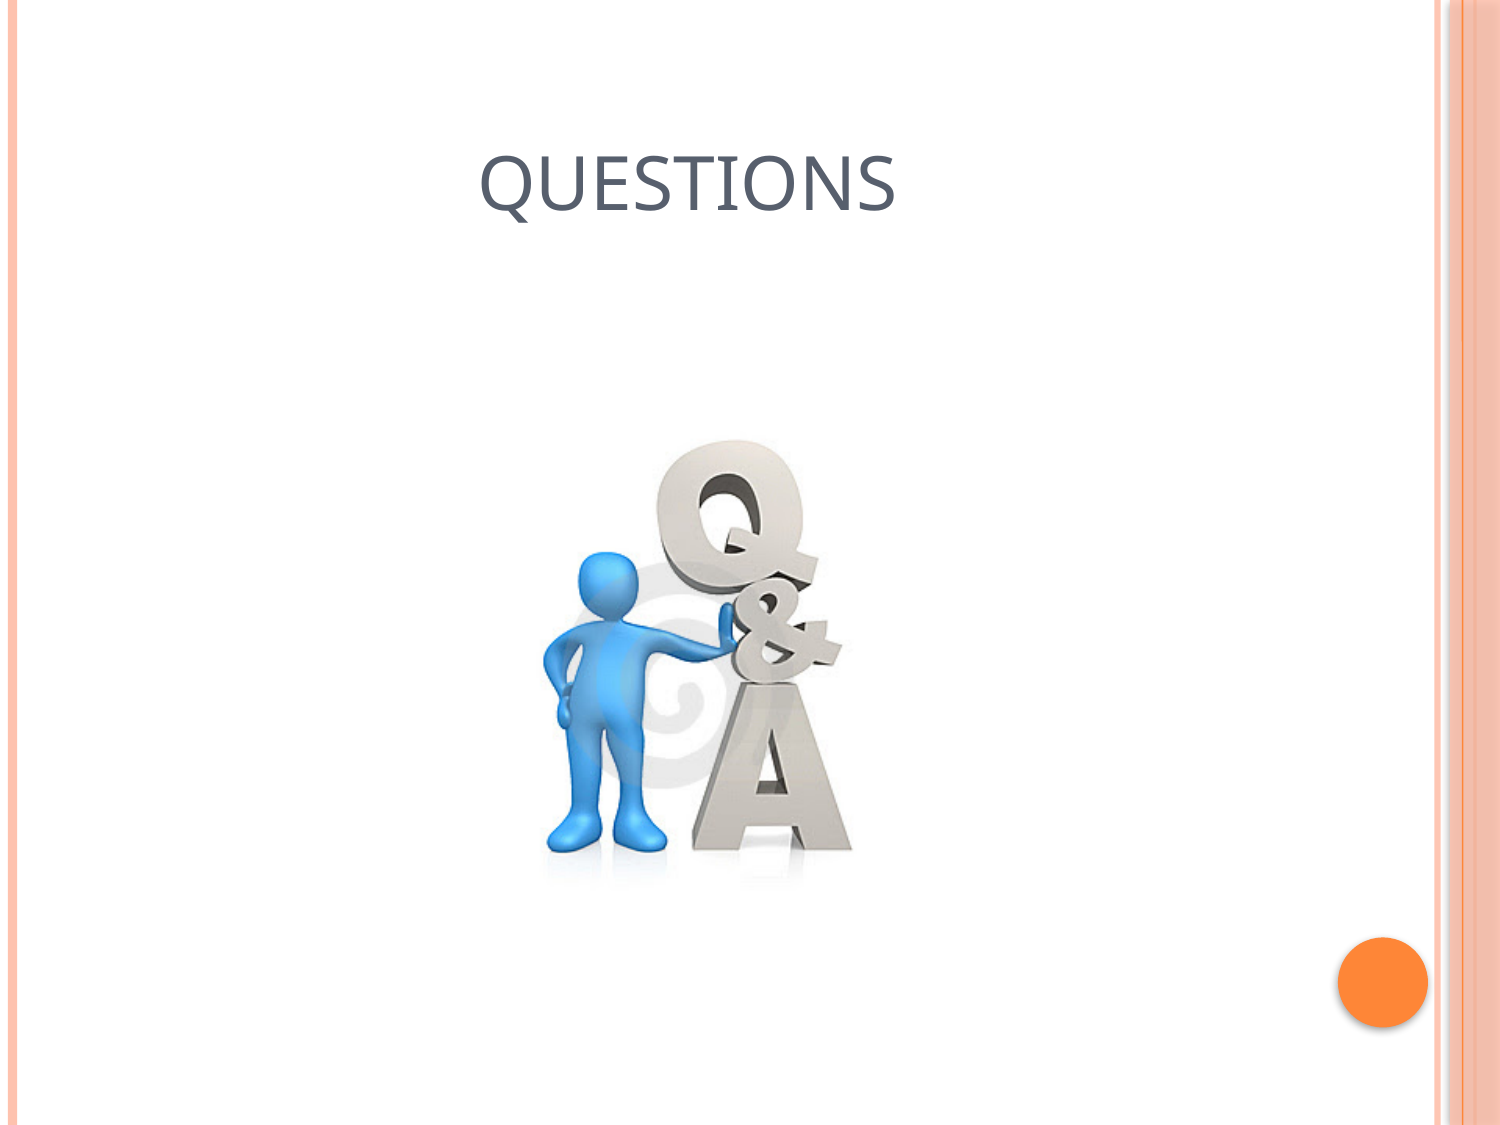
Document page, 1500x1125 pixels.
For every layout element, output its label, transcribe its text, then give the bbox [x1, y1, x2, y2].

title Questions [75, 45, 1300, 233]
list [452, 427, 923, 898]
